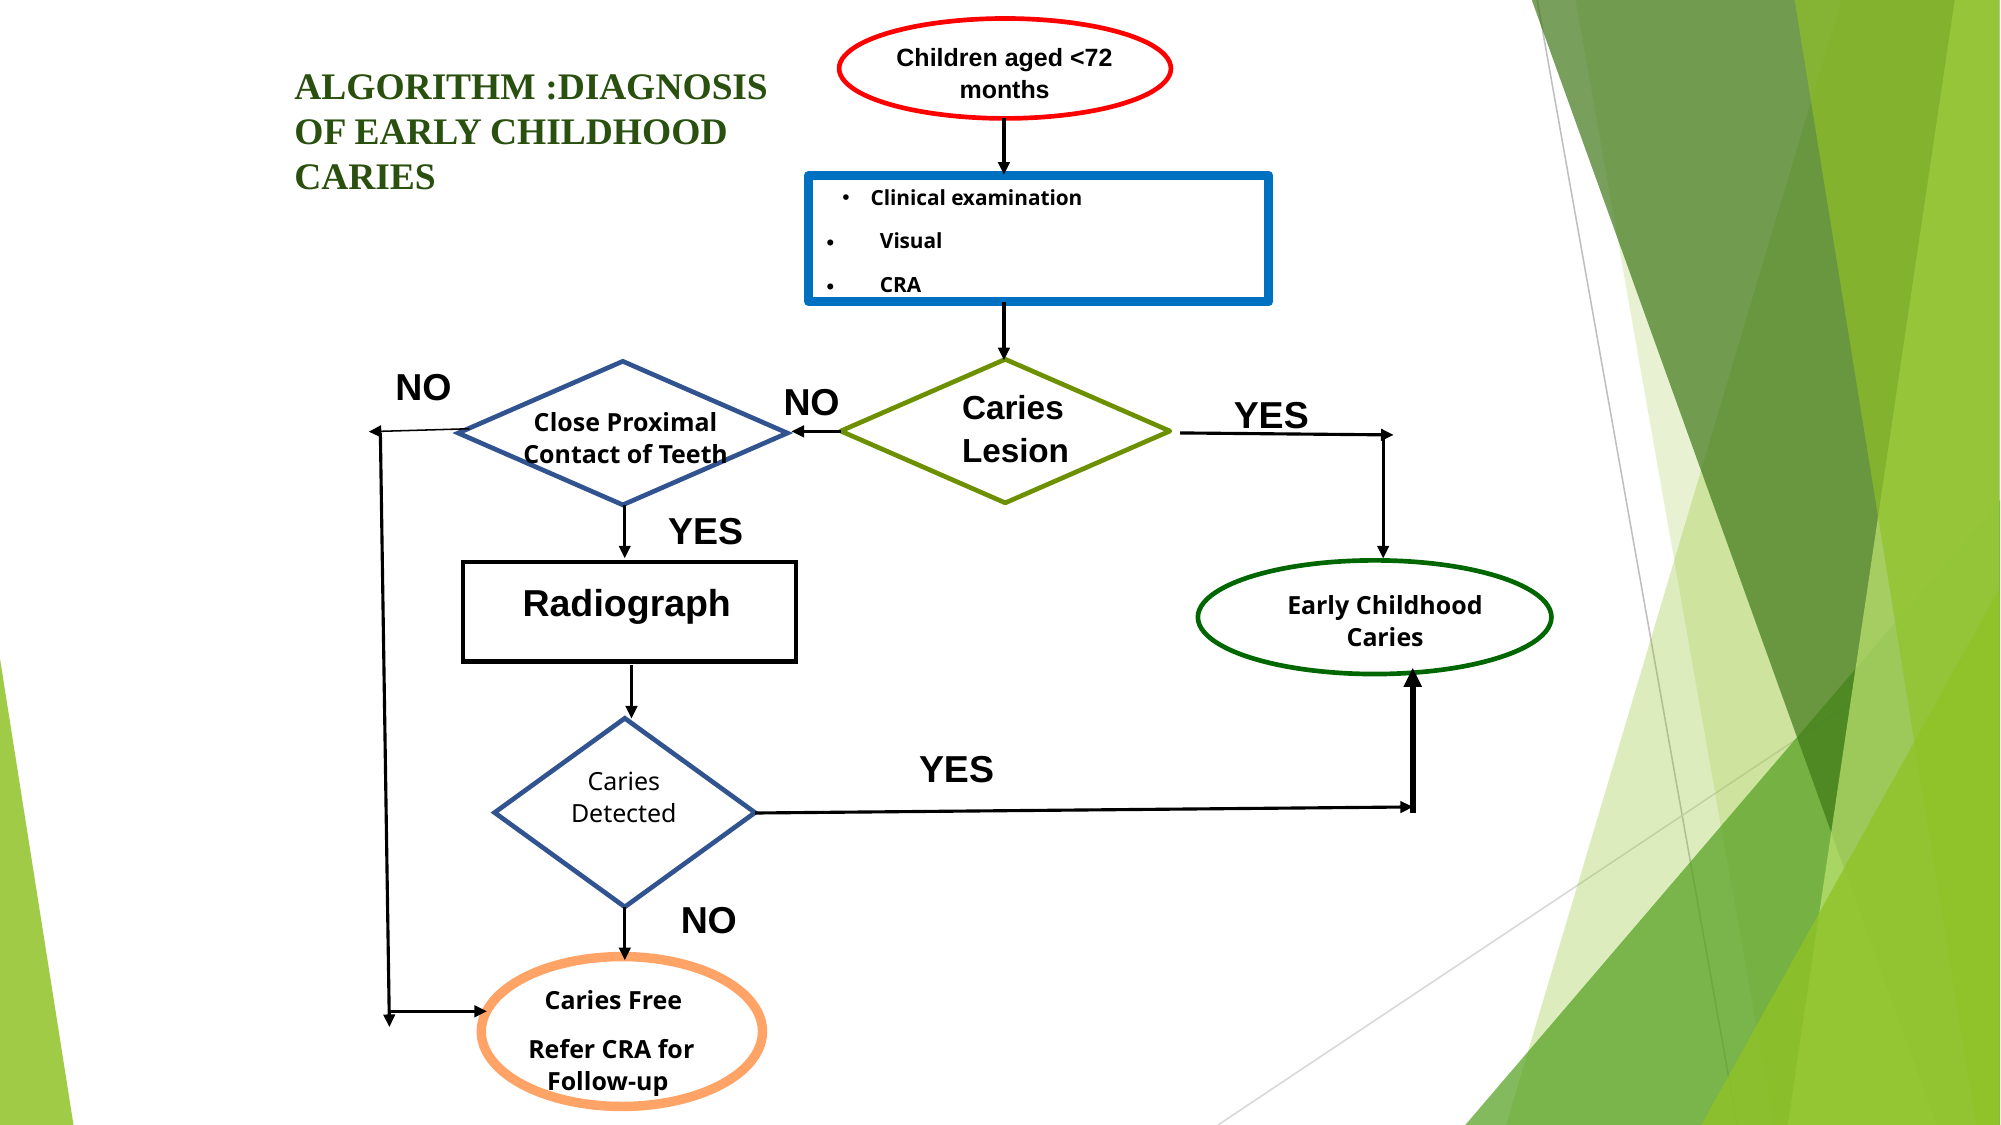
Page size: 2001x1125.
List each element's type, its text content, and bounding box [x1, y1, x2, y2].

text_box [368, 428, 470, 432]
text_box [529, 956, 715, 975]
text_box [380, 18, 1552, 675]
text_box [481, 1000, 494, 1063]
text_box [572, 718, 677, 756]
text_box YES [904, 737, 1149, 798]
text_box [1179, 432, 1394, 436]
text_box ALGORITHM :DIAGNOSIS OF EARLY CHILDHOOD CARIES [279, 54, 375, 205]
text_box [754, 806, 1409, 814]
text_box [529, 1088, 715, 1107]
text_box NO [665, 885, 771, 921]
text_box [734, 986, 763, 1077]
text_box Caries Detected [552, 756, 698, 831]
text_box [380, 432, 390, 1028]
text_box Caries Free Refer CRA for Follow-up [494, 975, 734, 1088]
text_box [494, 771, 751, 907]
